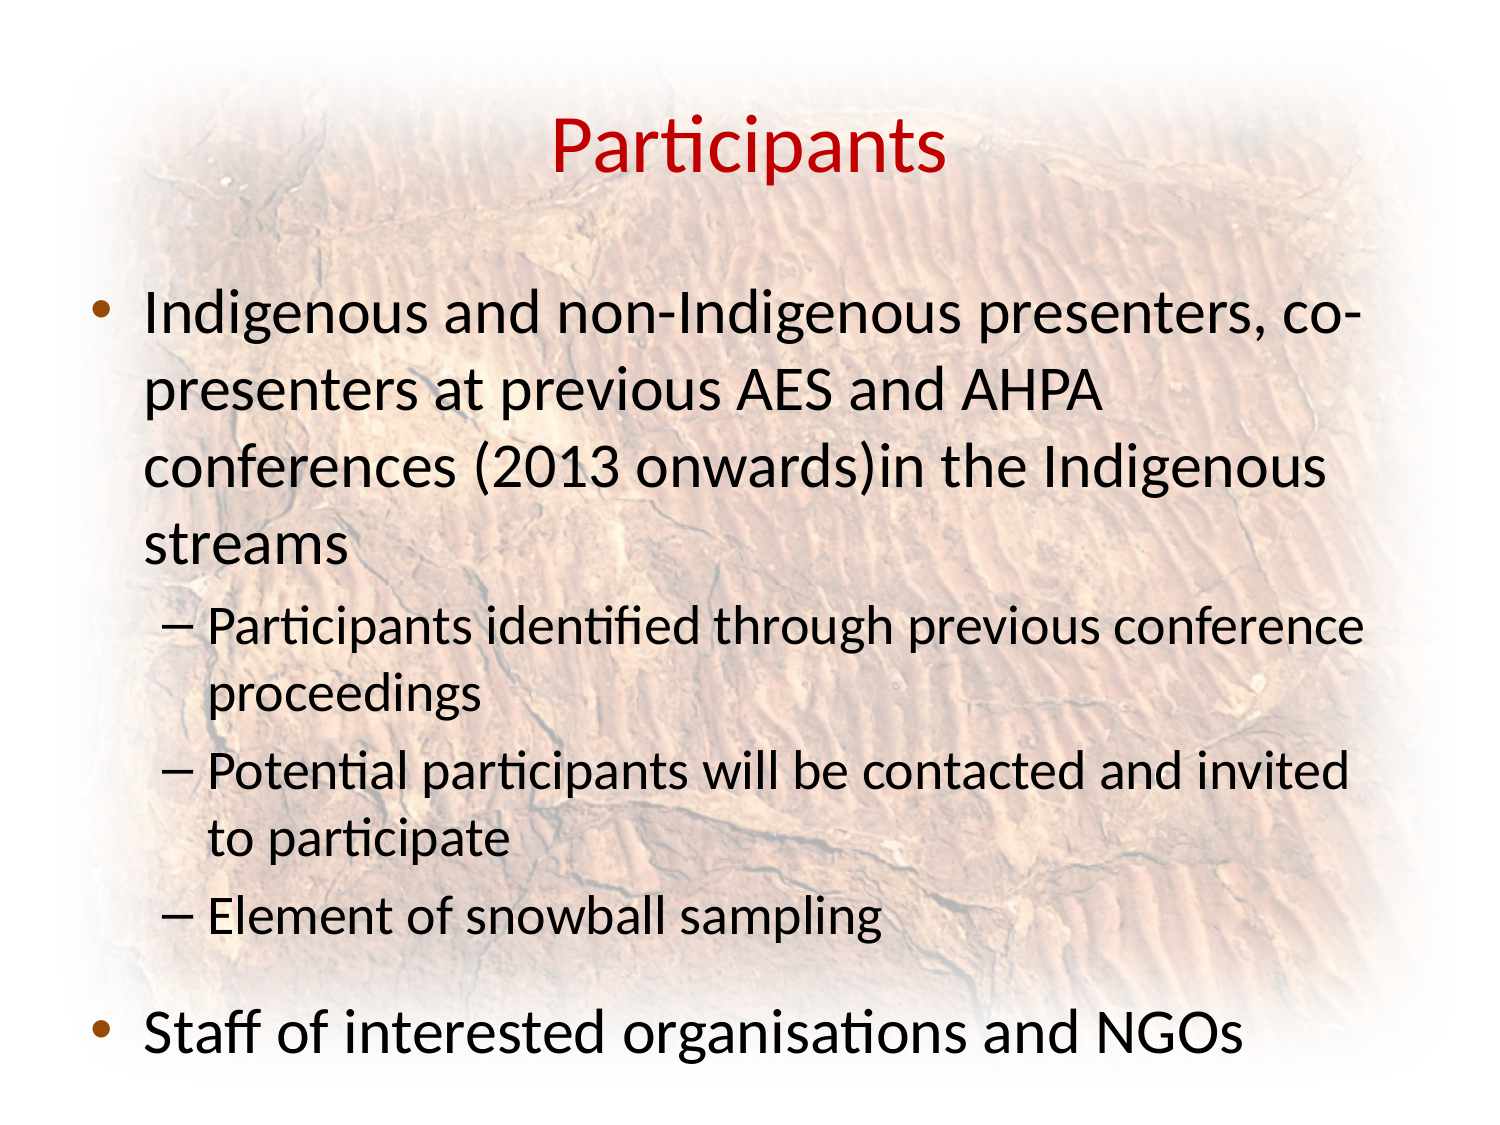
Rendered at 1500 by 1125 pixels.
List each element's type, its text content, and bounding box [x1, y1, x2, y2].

title Participants [75, 45, 1425, 233]
list Indigenous and non-Indigenous presenters, co-presenters at previous AES and AHPA conferences (2013 onwards)in the Indigenous streams Participants identified through previous conference proceedings Potential participants will be contacted and invited to participate Element of snowball sampling Staff of interested organisations and NGOs [75, 262, 1425, 1083]
